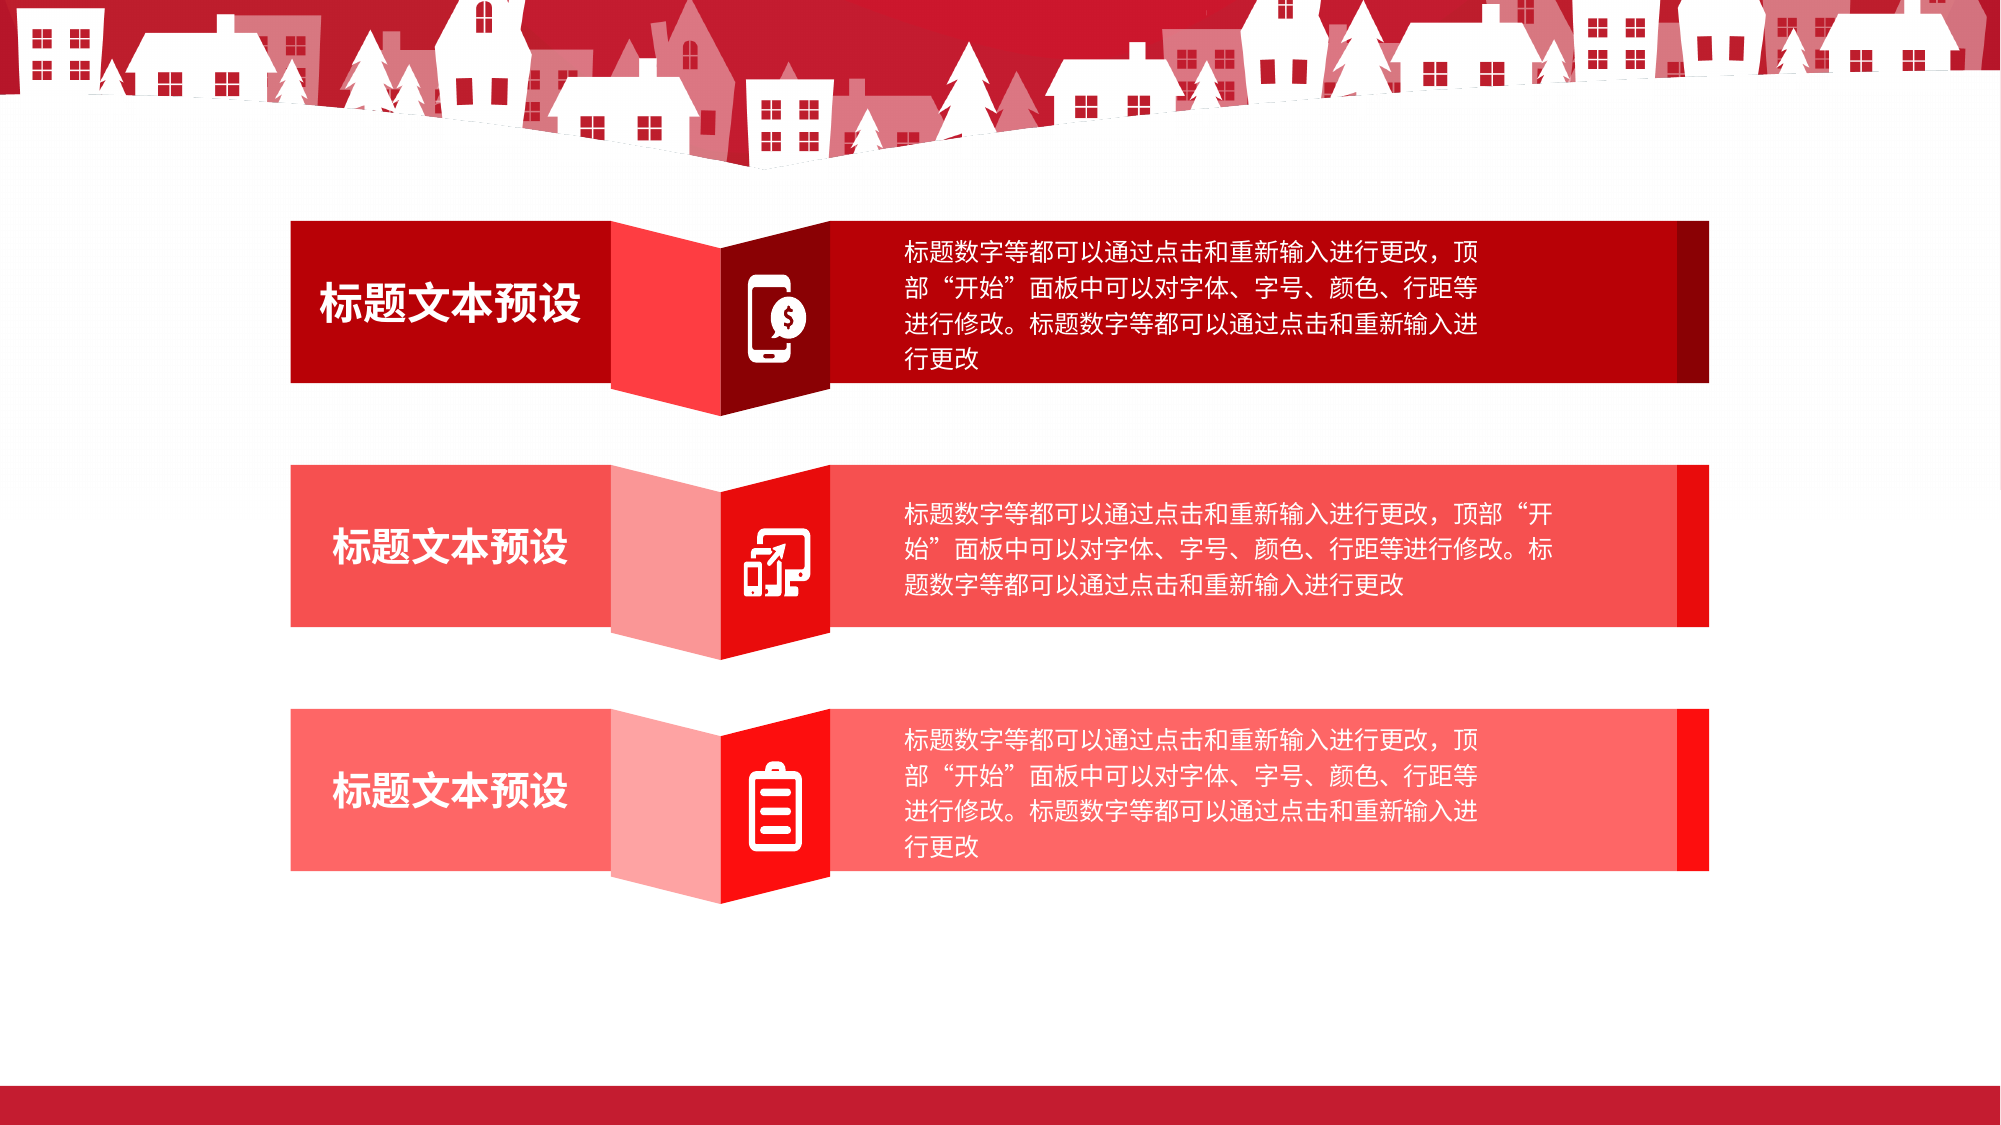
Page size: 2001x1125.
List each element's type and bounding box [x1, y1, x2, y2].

text_box [290, 220, 1710, 417]
text_box [290, 464, 1710, 661]
text_box [290, 708, 1710, 904]
picture [0, 0, 2001, 520]
